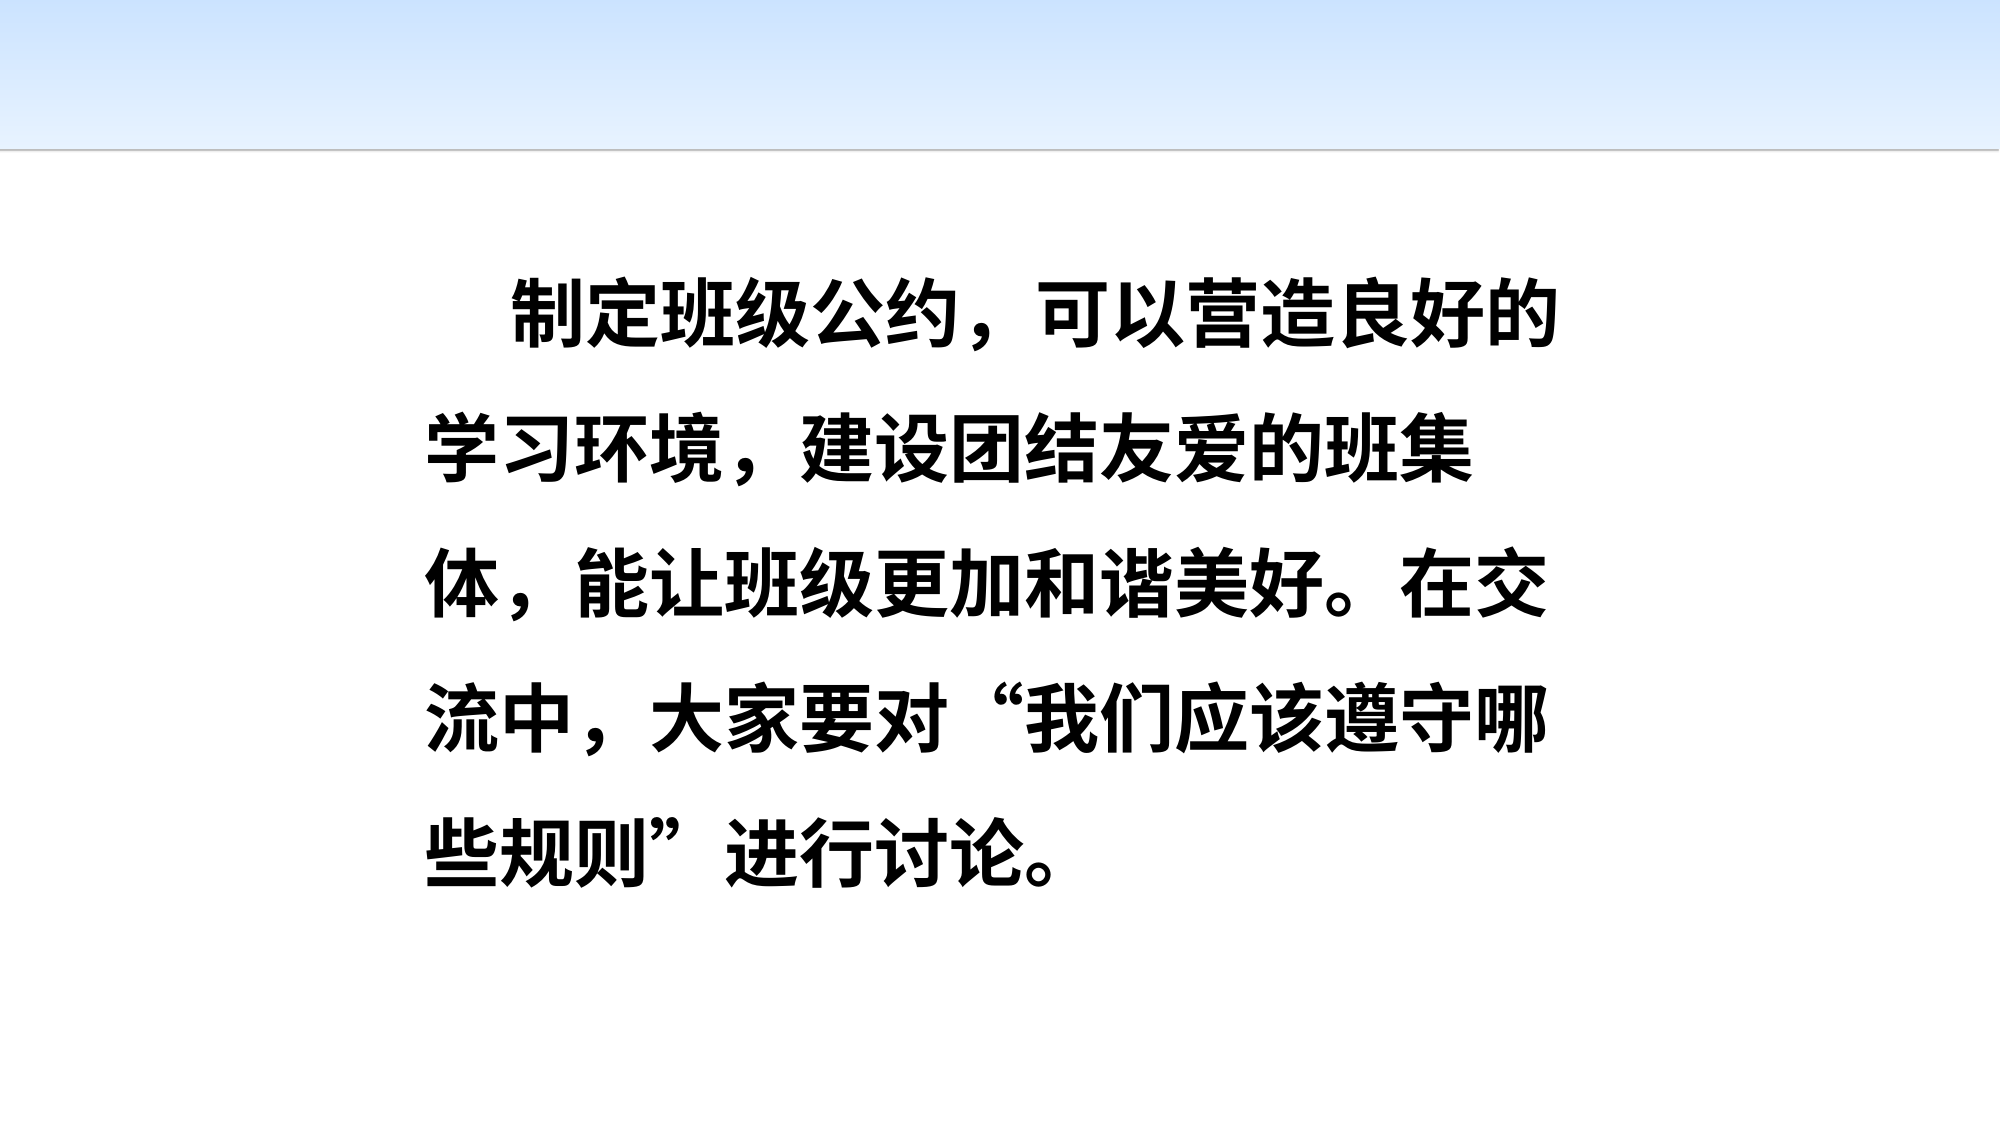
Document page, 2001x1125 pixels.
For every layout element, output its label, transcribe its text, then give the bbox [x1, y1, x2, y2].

text_box 制定班级公约，可以营造良好的学习环境，建设团结友爱的班集体，能让班级更加和谐美好。在交流中，大家要对“我们应该遵守哪些规则”进行讨论。 [409, 213, 1627, 904]
